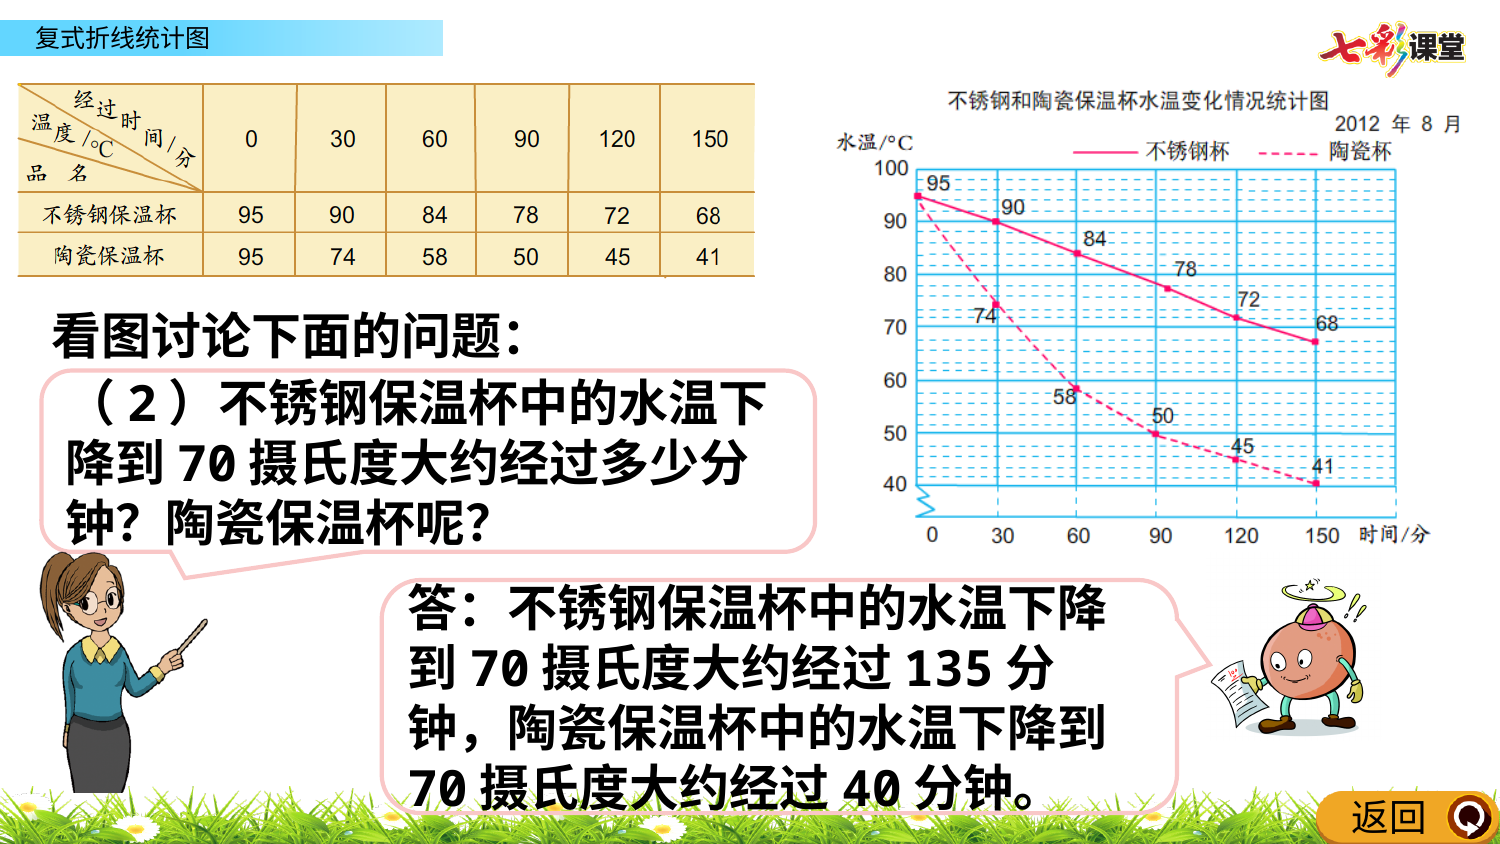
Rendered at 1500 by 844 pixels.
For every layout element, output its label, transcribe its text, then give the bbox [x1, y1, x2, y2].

picture [828, 20, 1483, 742]
text_box 看图讨论下面的问题： [36, 297, 648, 373]
text_box （2）不锈钢保温杯中的水温下降到70摄氏度大约经过多少分钟？陶瓷保温杯呢？ [41, 370, 816, 574]
text_box 答：不锈钢保温杯中的水温下降到70摄氏度大约经过135分钟，陶瓷保温杯中的水温下降到70摄氏度大约经过40分钟。 [381, 579, 1201, 814]
picture [11, 78, 762, 282]
picture [0, 551, 1500, 844]
